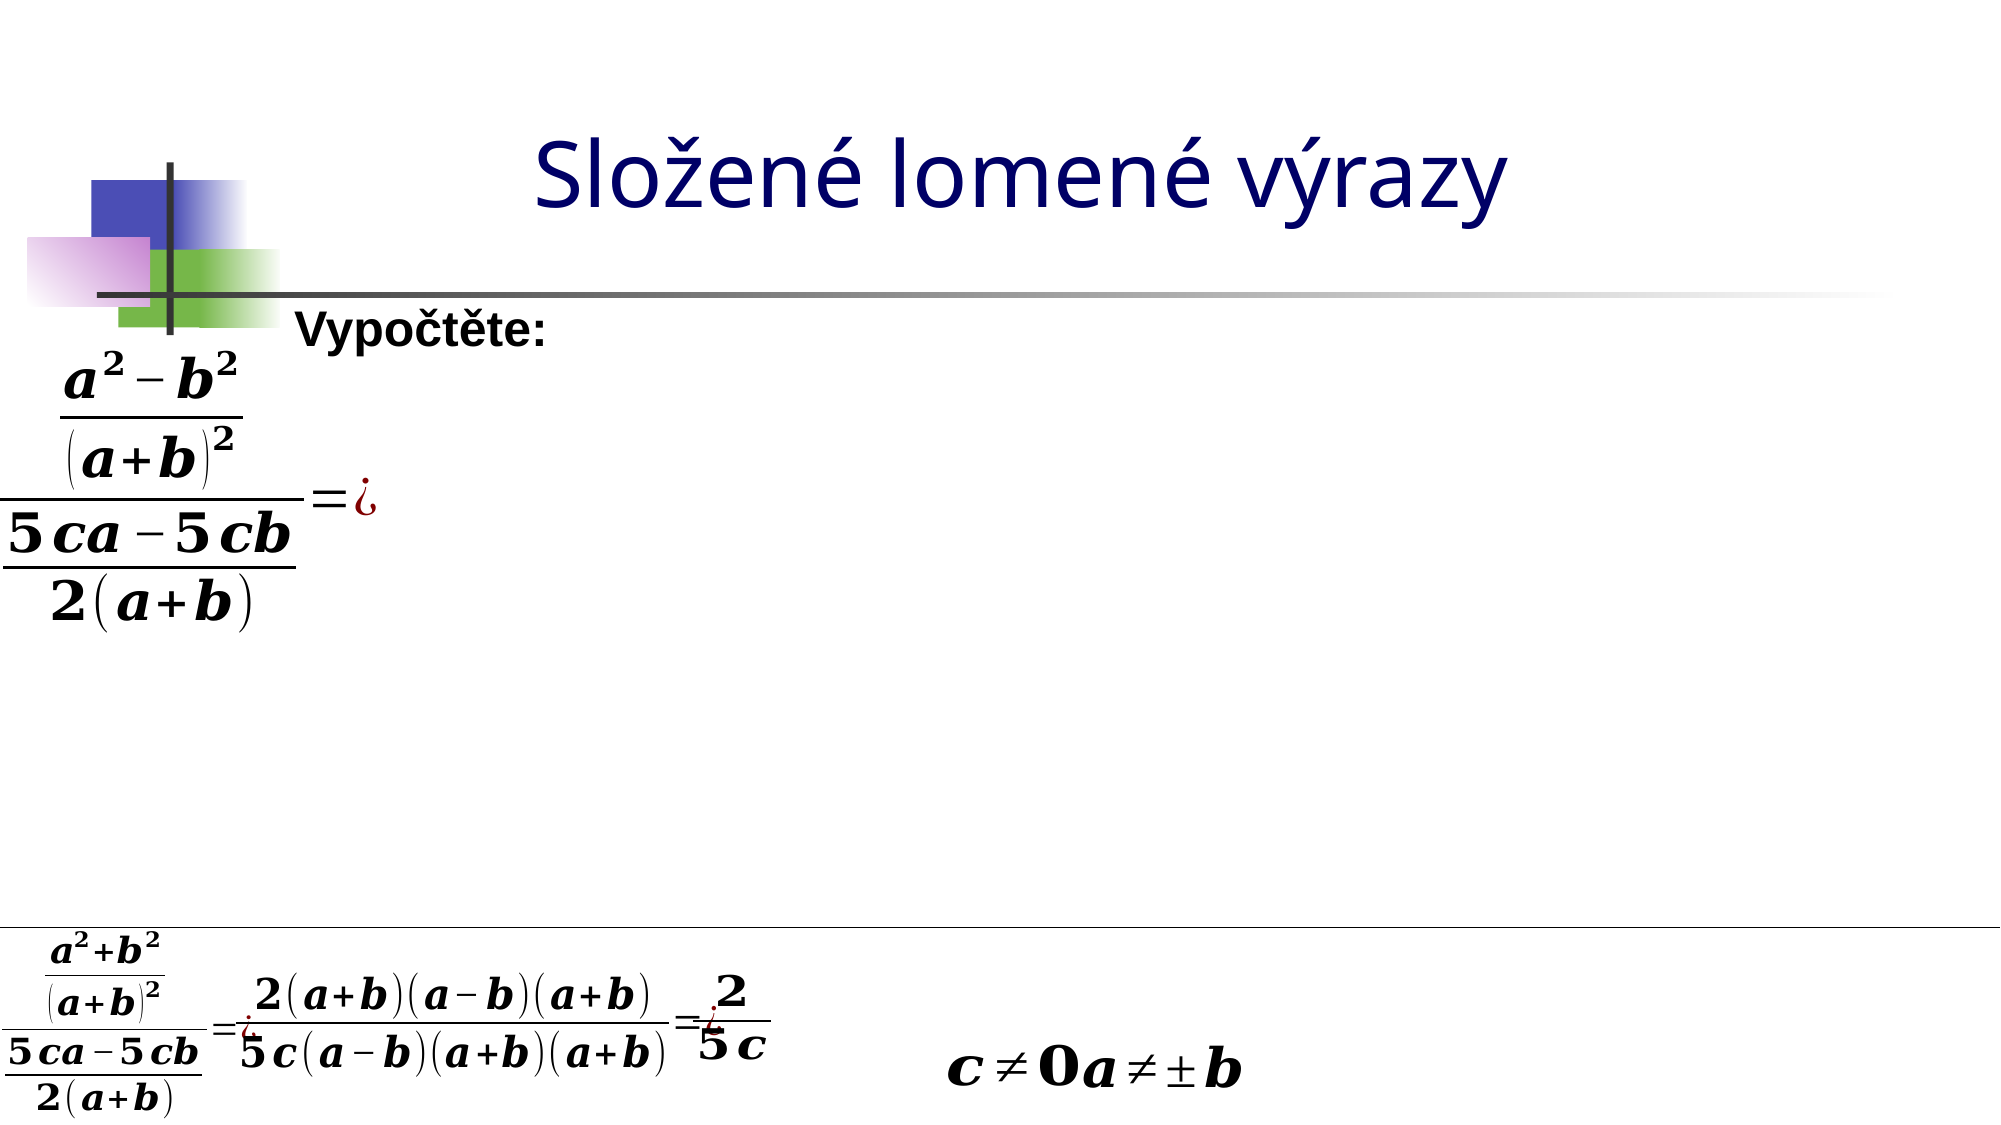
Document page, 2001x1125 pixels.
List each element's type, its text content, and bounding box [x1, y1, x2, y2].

text_box Složené lomené výrazy [416, 113, 1626, 228]
text_box Vypočtěte: [279, 290, 581, 362]
